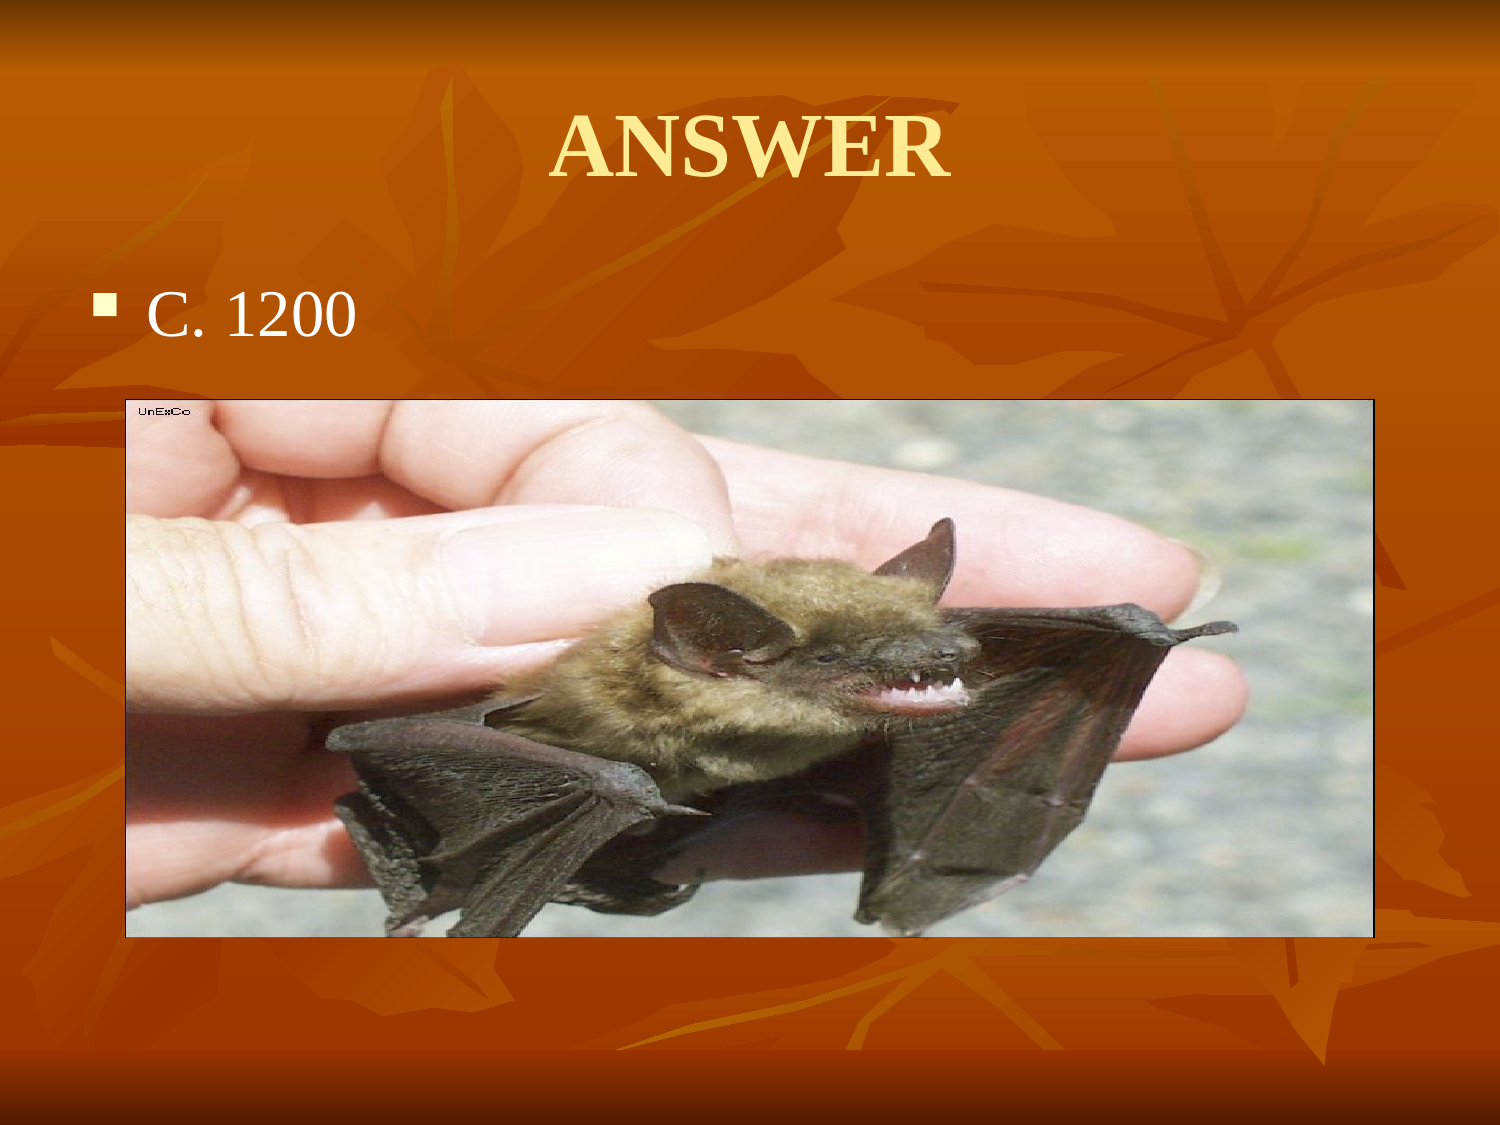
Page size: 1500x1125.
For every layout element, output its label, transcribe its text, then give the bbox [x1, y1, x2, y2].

list C. 1200 [74, 262, 1426, 1006]
picture [124, 399, 1376, 938]
title ANSWER [74, 45, 1426, 234]
